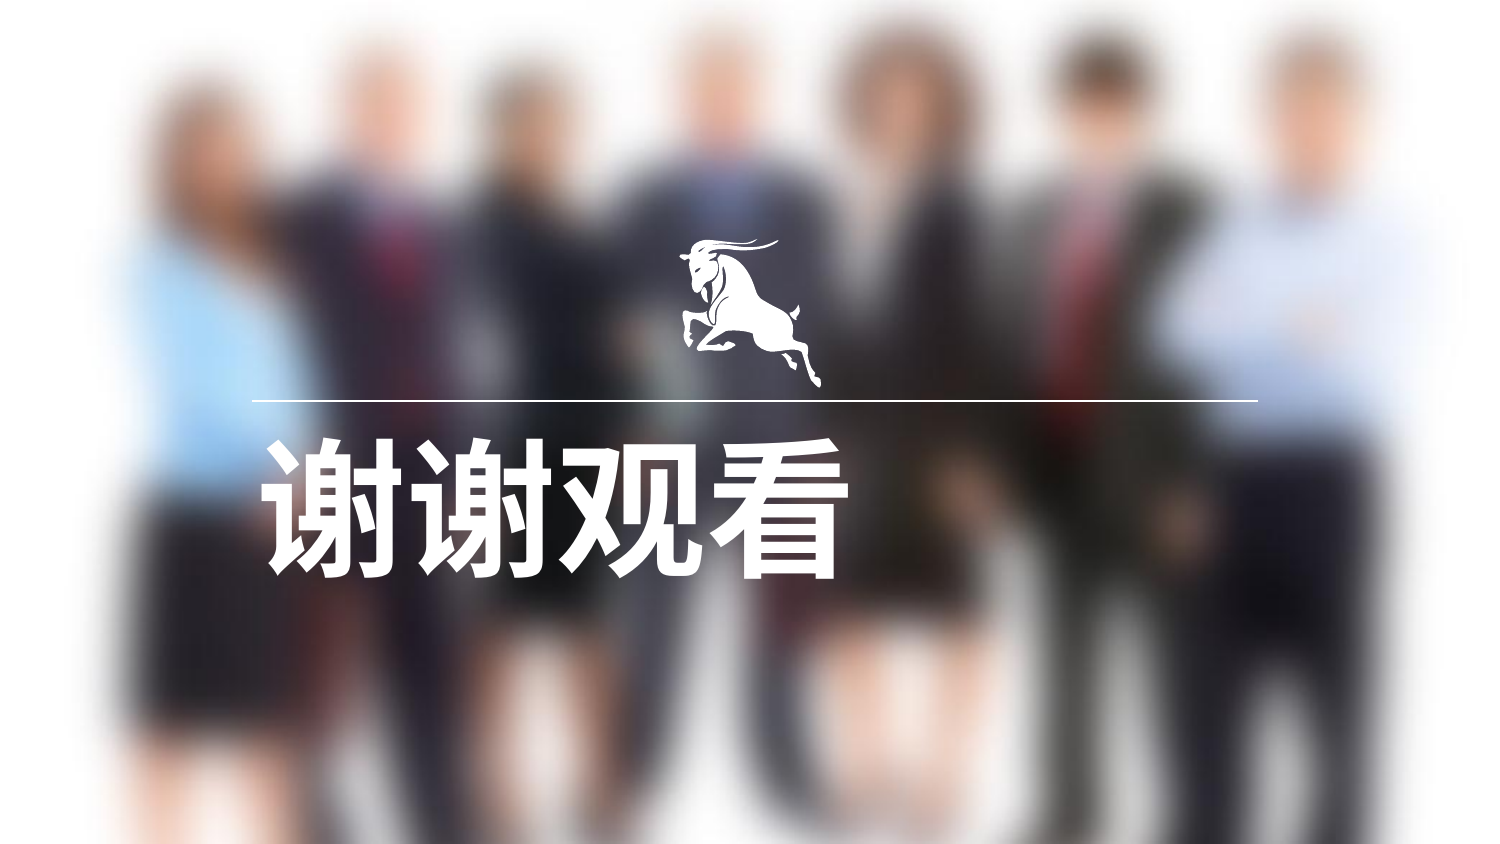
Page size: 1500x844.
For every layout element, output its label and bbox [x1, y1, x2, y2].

text_box [241, 238, 1258, 605]
picture [0, 0, 1500, 844]
